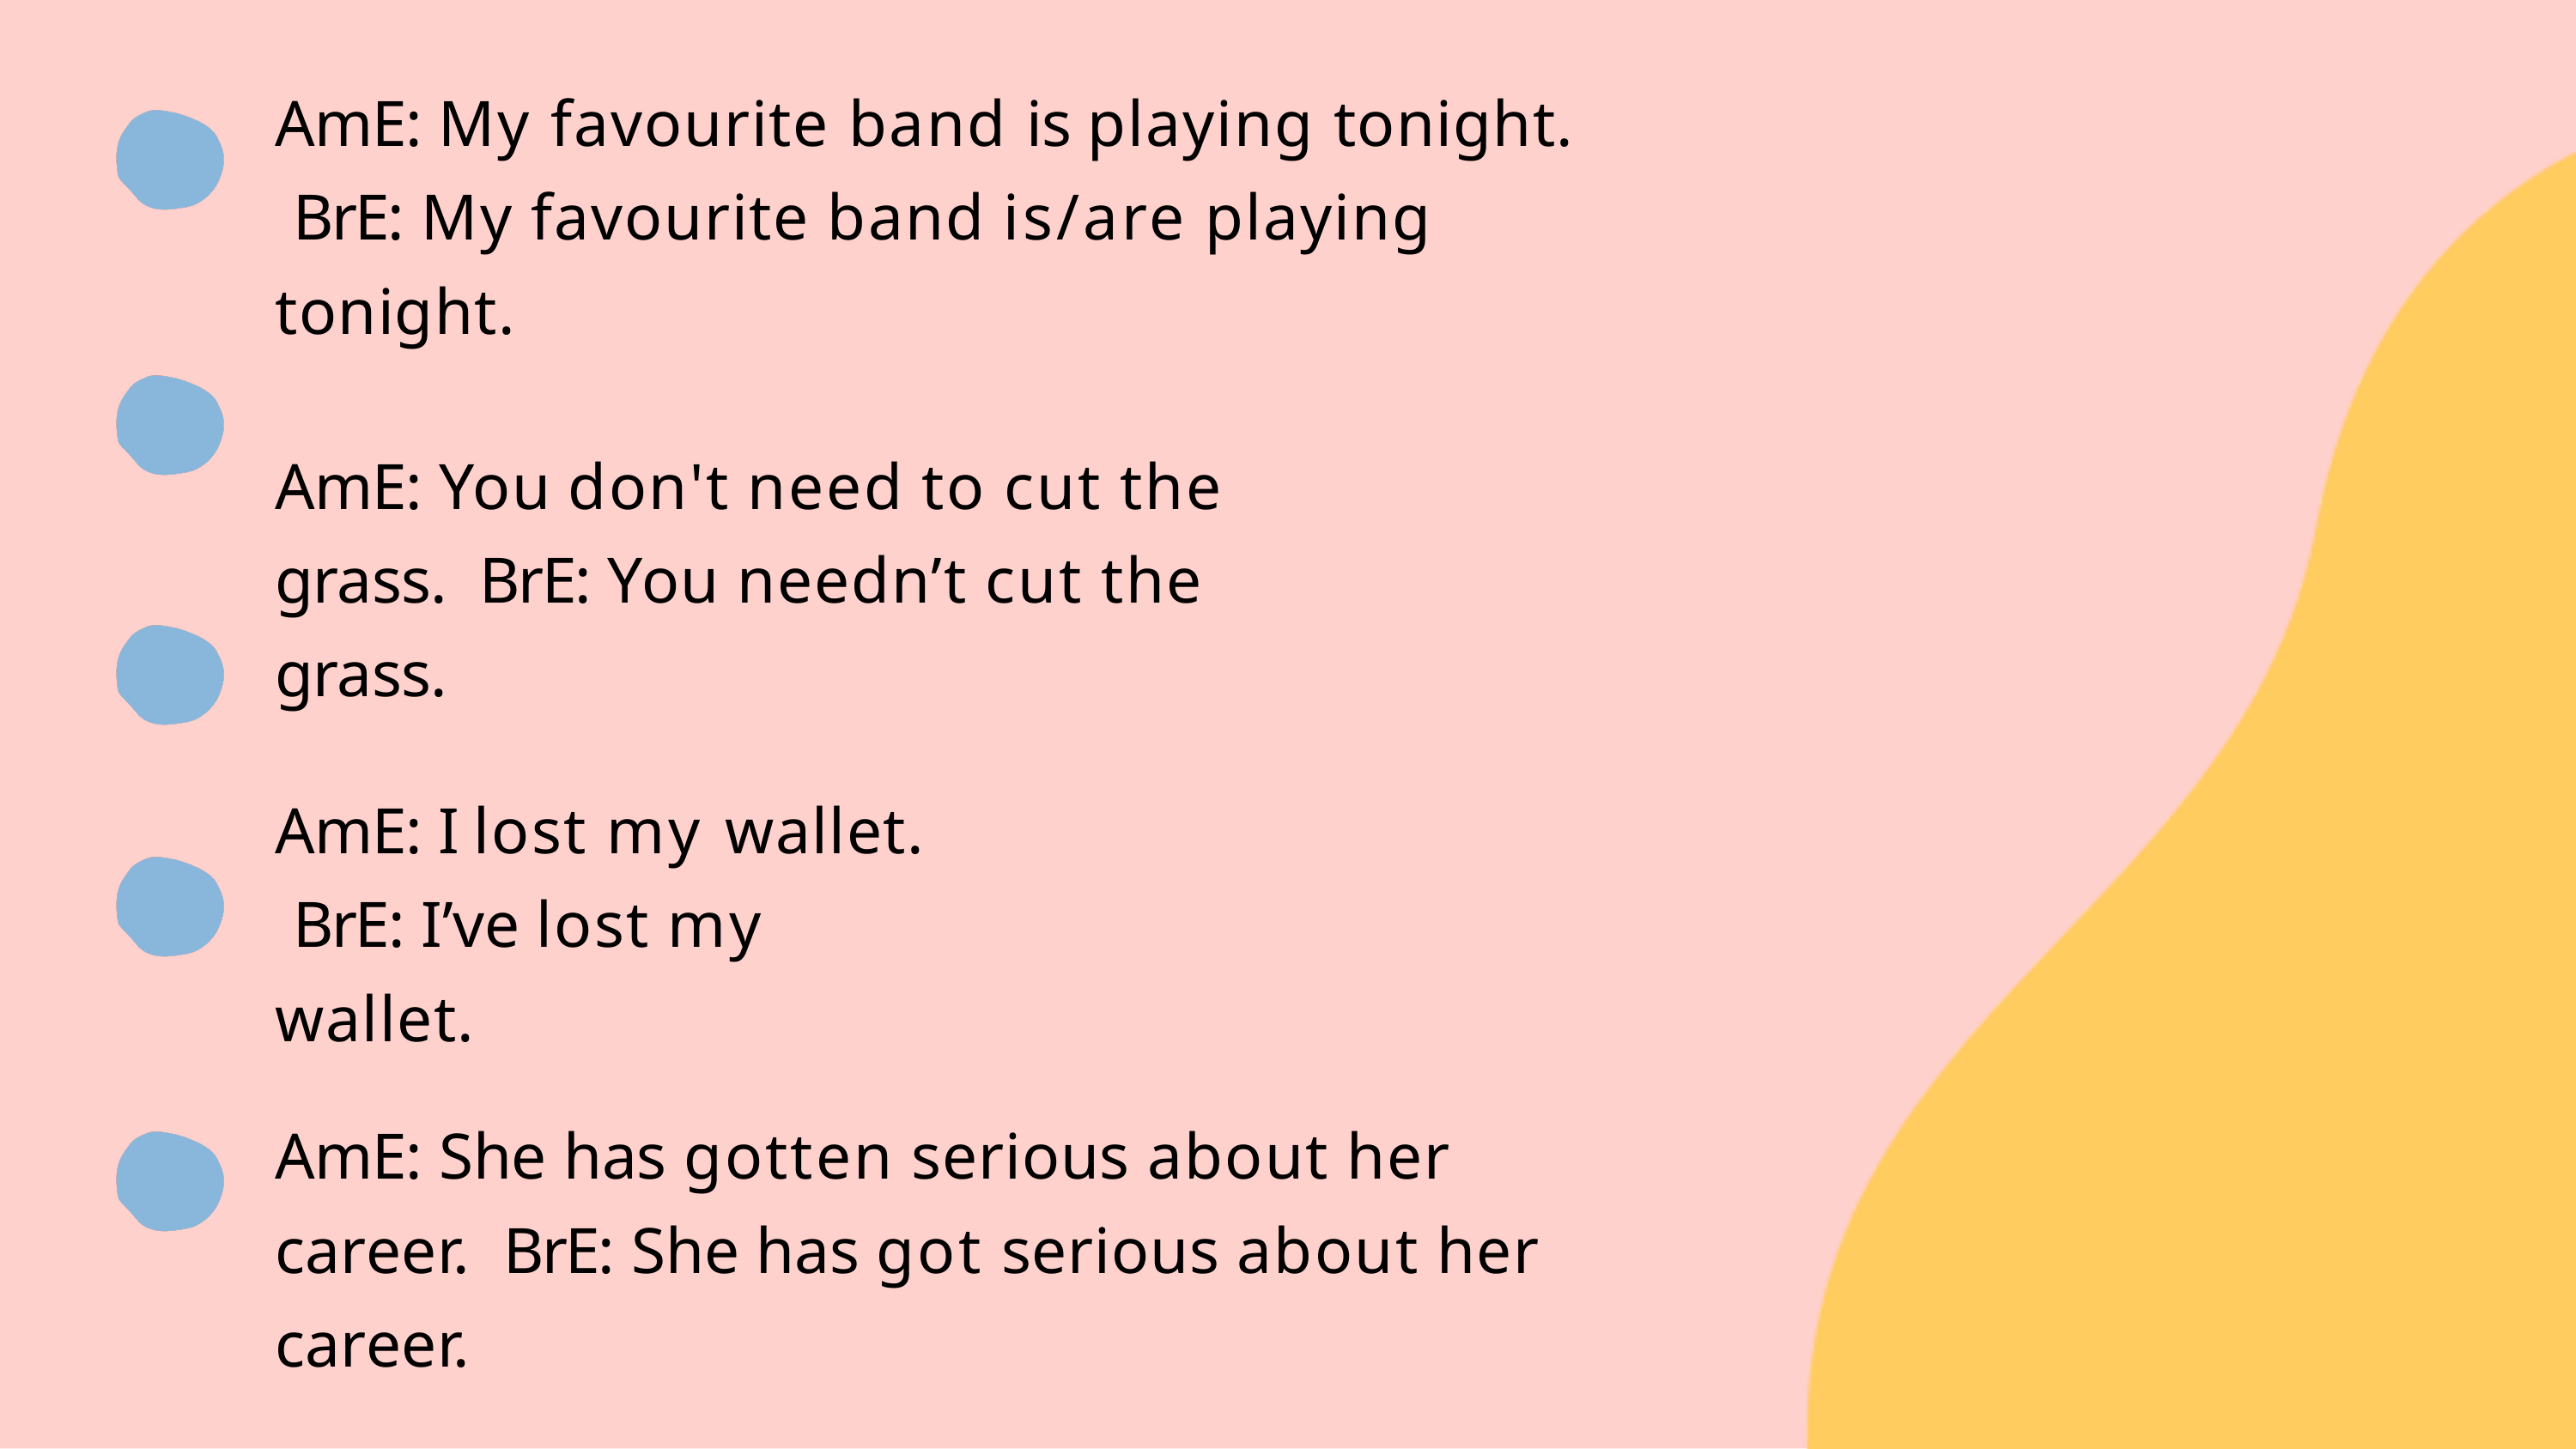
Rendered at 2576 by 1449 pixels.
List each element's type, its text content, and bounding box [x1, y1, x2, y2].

text_box AmE: My favourite band is playing tonight. BrE: My favourite band is/are playing tonight. AmE: You don't need to cut the grass. BrE: You needn’t cut the grass. AmE: I lost my wallet. BrE: I’ve lost my wallet. AmE: She has gotten serious about her career. BrE: She has got serious about her career. AmE: It's hot in here. Can I open the window? BrE: It's hot in here. Shall I open the window? [273, 63, 1612, 1449]
picture [113, 852, 226, 961]
picture [113, 621, 226, 729]
picture [113, 1127, 226, 1236]
picture [1617, 0, 2576, 1449]
picture [113, 106, 226, 214]
picture [113, 371, 226, 480]
